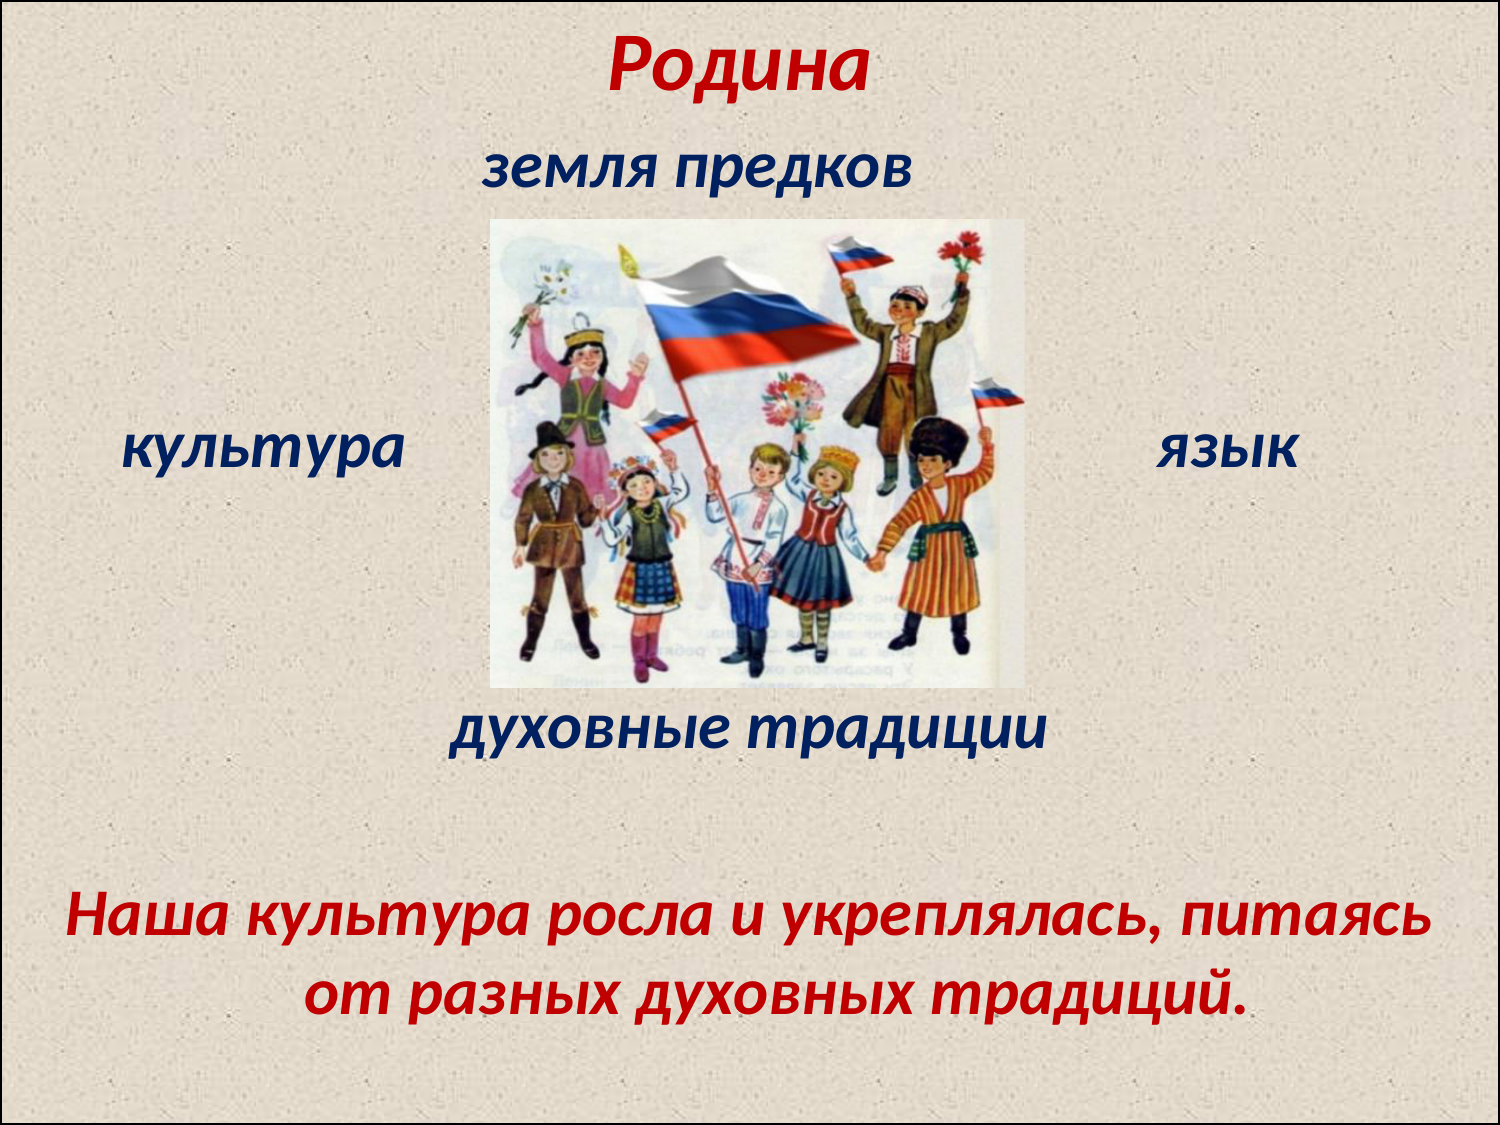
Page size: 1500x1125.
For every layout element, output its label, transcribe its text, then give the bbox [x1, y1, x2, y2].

list Родина земля предков культура язык духовные традиции Наша культура росла и укреплялась, питаясь от разных духовных традиций. [0, 0, 1500, 1125]
picture [489, 219, 1025, 689]
